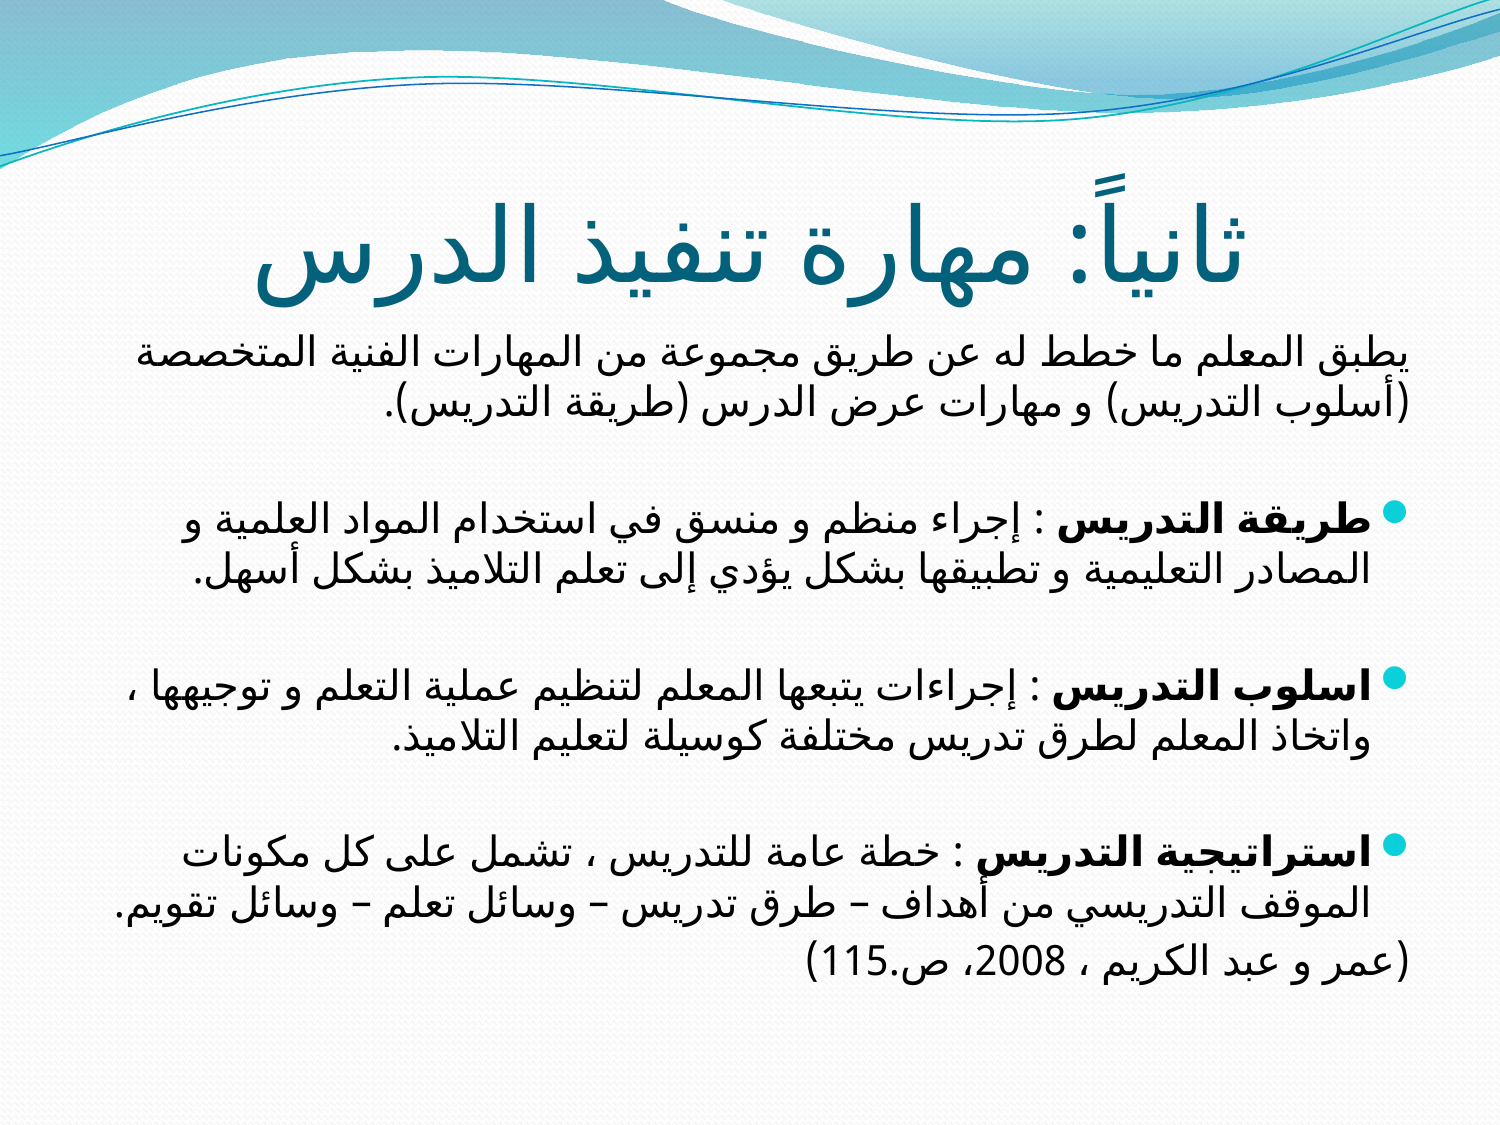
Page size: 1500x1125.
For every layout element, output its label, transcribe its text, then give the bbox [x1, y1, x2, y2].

title ثانياً: مهارة تنفيذ الدرس [75, 115, 1425, 303]
list يطبق المعلم ما خطط له عن طريق مجموعة من المهارات الفنية المتخصصة (أسلوب التدريس) و مهارات عرض الدرس (طريقة التدريس). طريقة التدريس : إجراء منظم و منسق في استخدام المواد العلمية و المصادر التعليمية و تطبيقها بشكل يؤدي إلى تعلم التلاميذ بشكل أسهل. اسلوب التدريس : إجراءات يتبعها المعلم لتنظيم عملية التعلم و توجيهها ، واتخاذ المعلم لطرق تدريس مختلفة كوسيلة لتعليم التلاميذ. استراتيجية التدريس : خطة عامة للتدريس ، تشمل على كل مكونات الموقف التدريسي من أهداف – طرق تدريس – وسائل تعلم – وسائل تقويم. (عمر و عبد الكريم ، 2008، ص.115) [75, 317, 1425, 1038]
